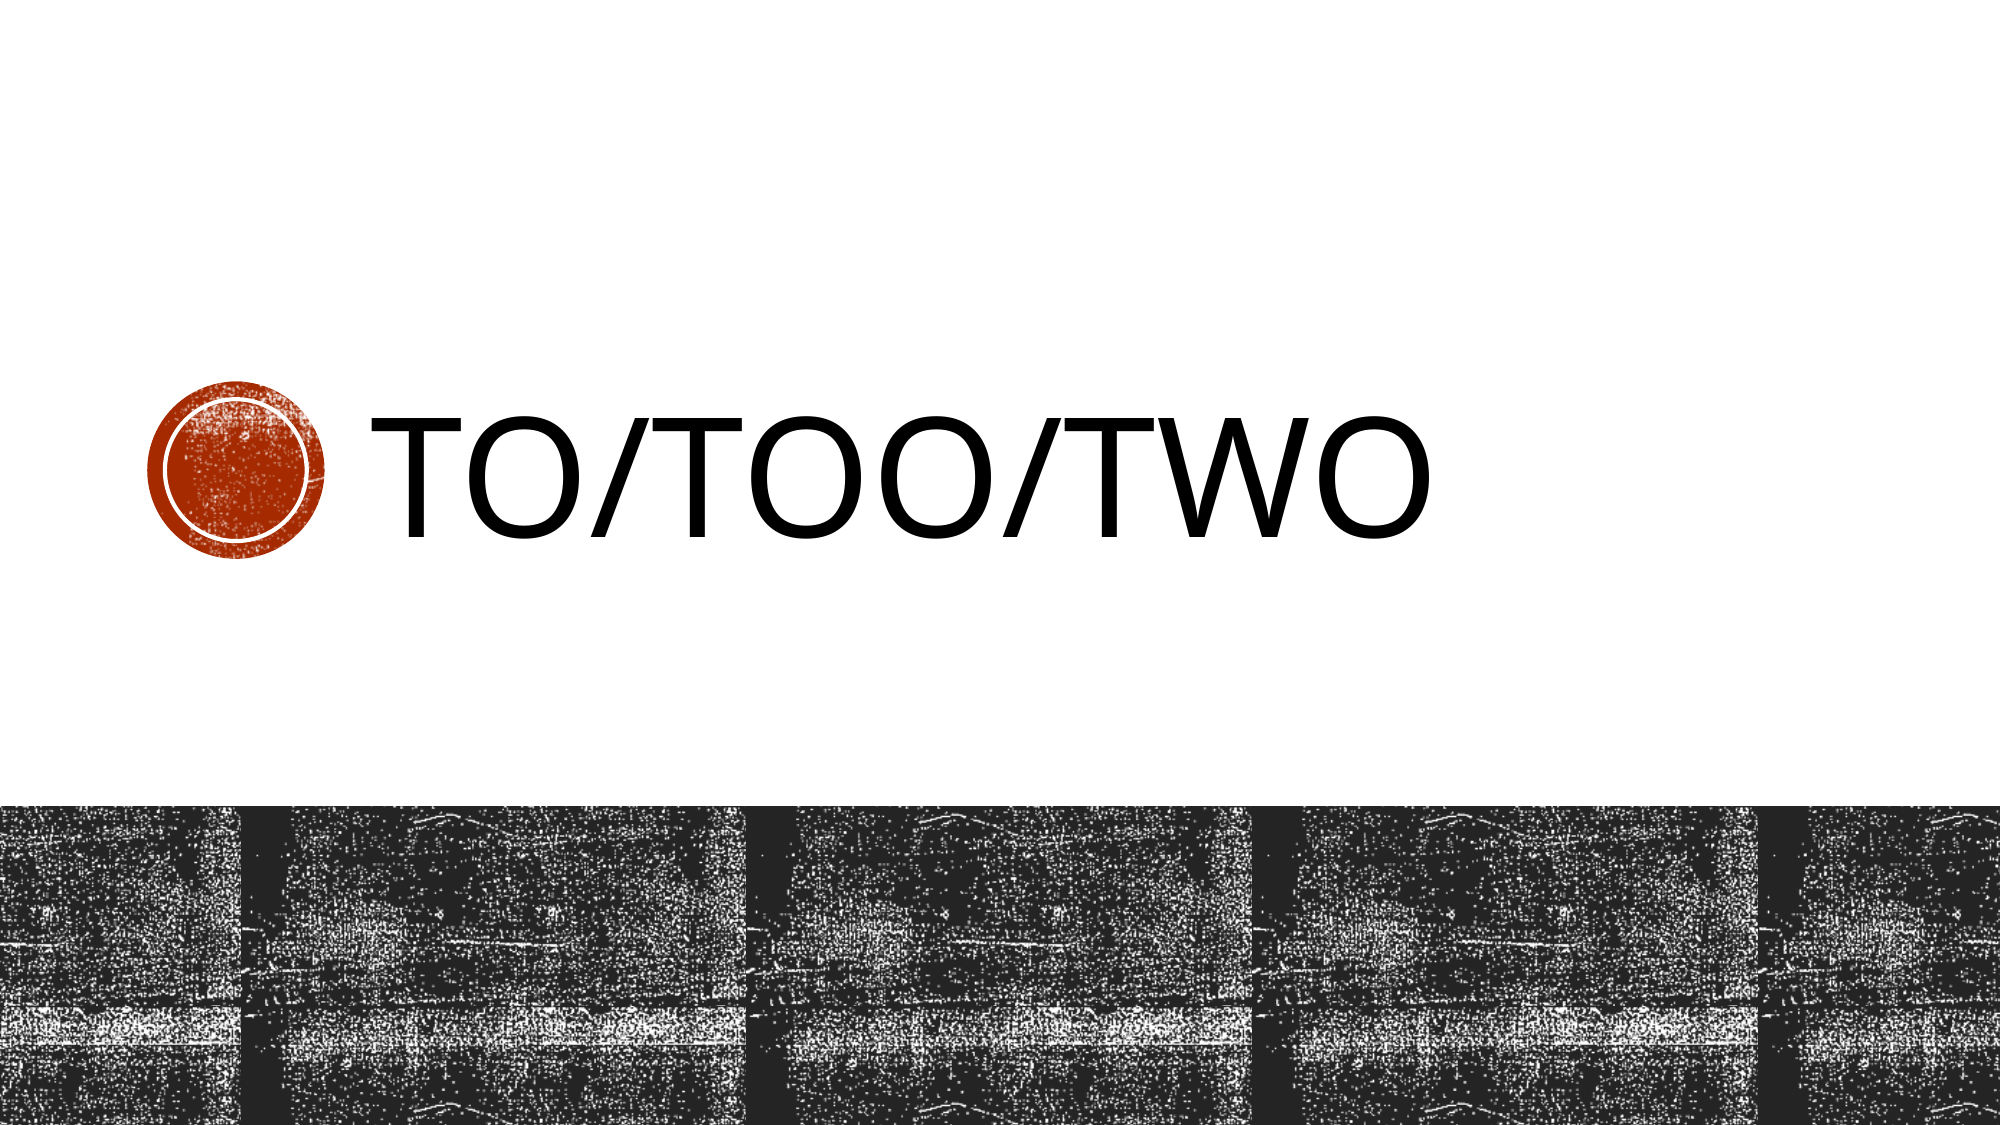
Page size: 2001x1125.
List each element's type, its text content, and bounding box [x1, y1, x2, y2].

title To/too/two [355, 201, 1878, 779]
